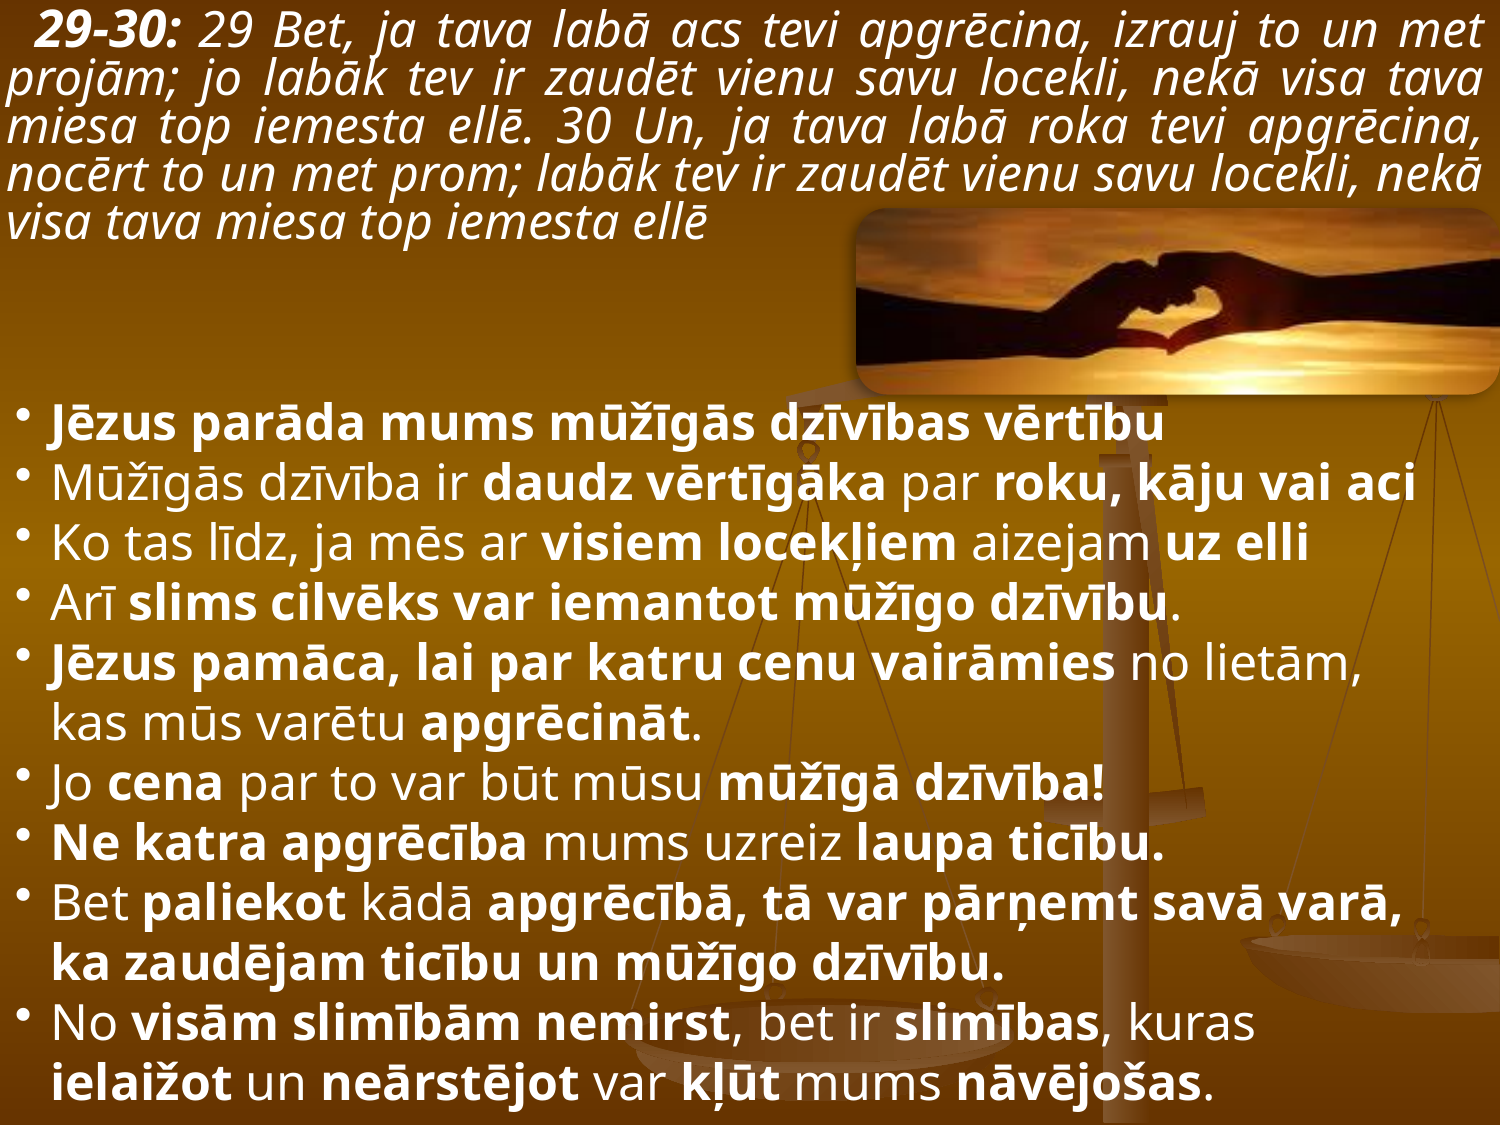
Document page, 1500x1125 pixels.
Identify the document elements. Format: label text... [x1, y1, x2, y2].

list 29-30: 29 Bet, ja tava labā acs tevi apgrēcina, izrauj to un met projām; jo labāk tev ir zaudēt vienu savu locekli, nekā visa tava miesa top iemesta ellē. 30 Un, ja tava labā roka tevi apgrēcina, nocērt to un met prom; labāk tev ir zaudēt vienu savu locekli, nekā visa tava miesa top iemesta ellē [0, 0, 1500, 198]
text_box Jēzus parāda mums mūžīgās dzīvības vērtību Mūžīgās dzīvība ir daudz vērtīgāka par roku, kāju vai aci Ko tas līdz, ja mēs ar visiem locekļiem aizejam uz elli Arī slims cilvēks var iemantot mūžīgo dzīvību. Jēzus pamāca, lai par katru cenu vairāmies no lietām, kas mūs varētu apgrēcināt. Jo cena par to var būt mūsu mūžīgā dzīvība! Ne katra apgrēcība mums uzreiz laupa ticību. Bet paliekot kādā apgrēcībā, tā var pārņemt savā varā, ka zaudējam ticību un mūžīgo dzīvību. No visām slimībām nemirst, bet ir slimības, kuras ielaižot un neārstējot var kļūt mums nāvējošas. [0, 382, 1436, 1118]
picture [855, 207, 1500, 395]
